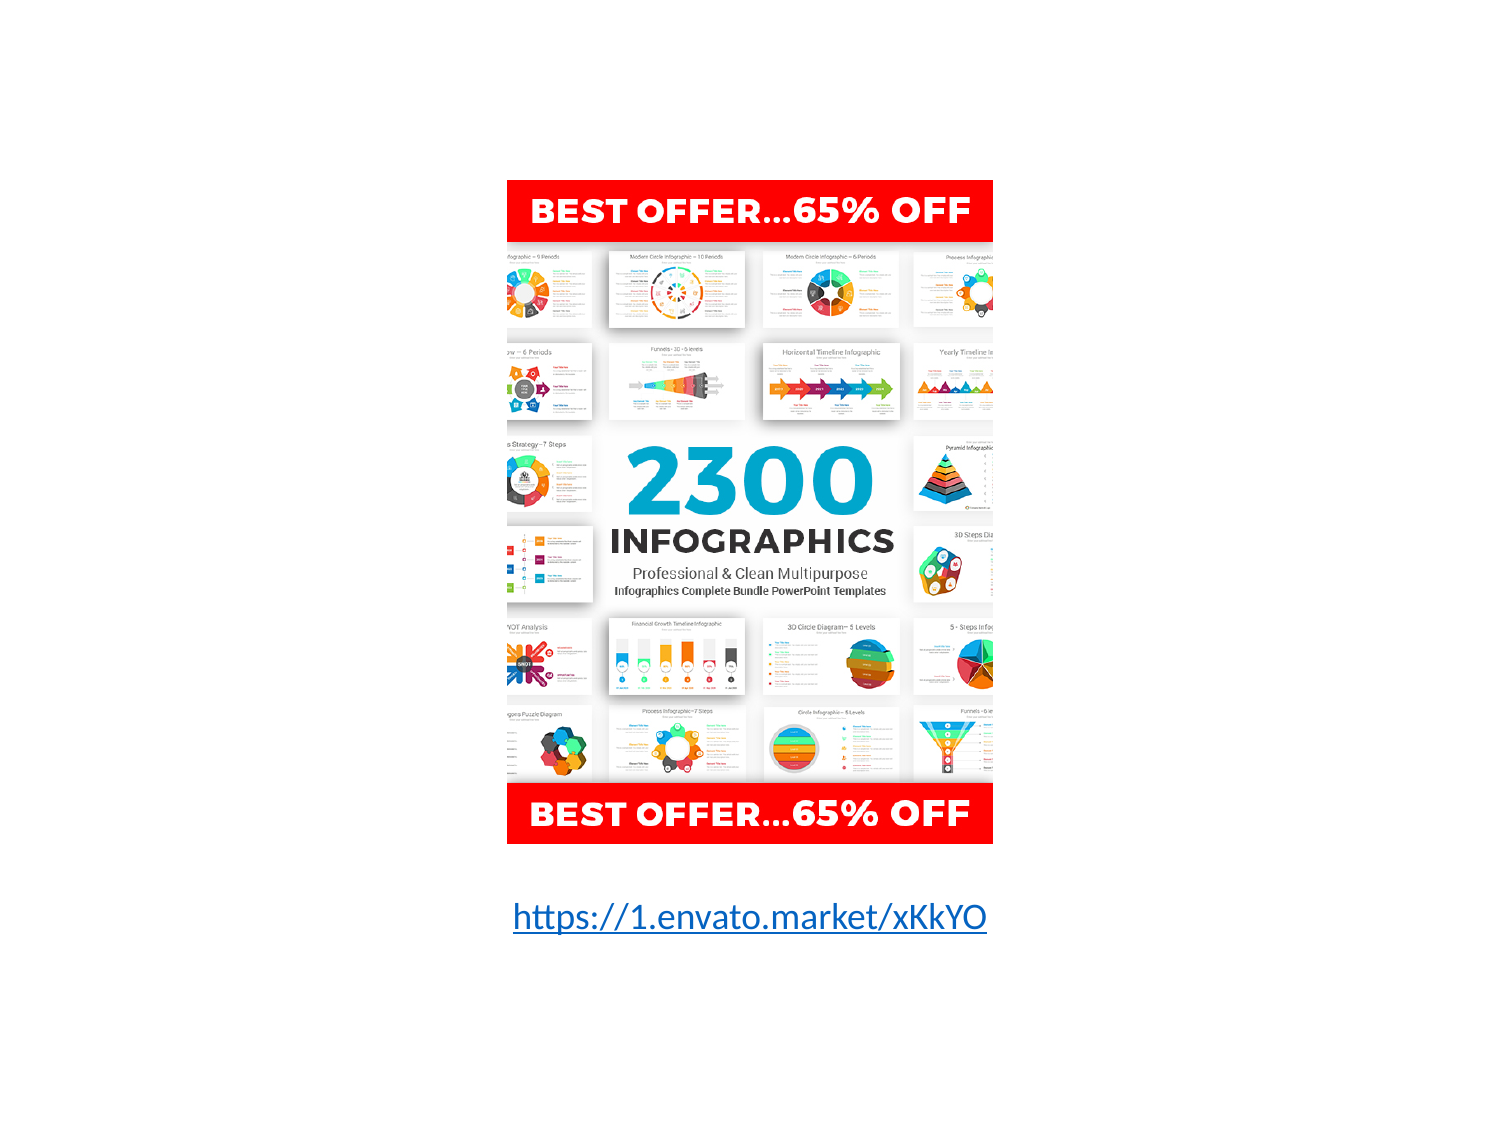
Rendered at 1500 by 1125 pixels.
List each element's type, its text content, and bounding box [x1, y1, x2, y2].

text_box https://1.envato.market/xKkYO [497, 884, 1003, 944]
picture [507, 180, 993, 844]
